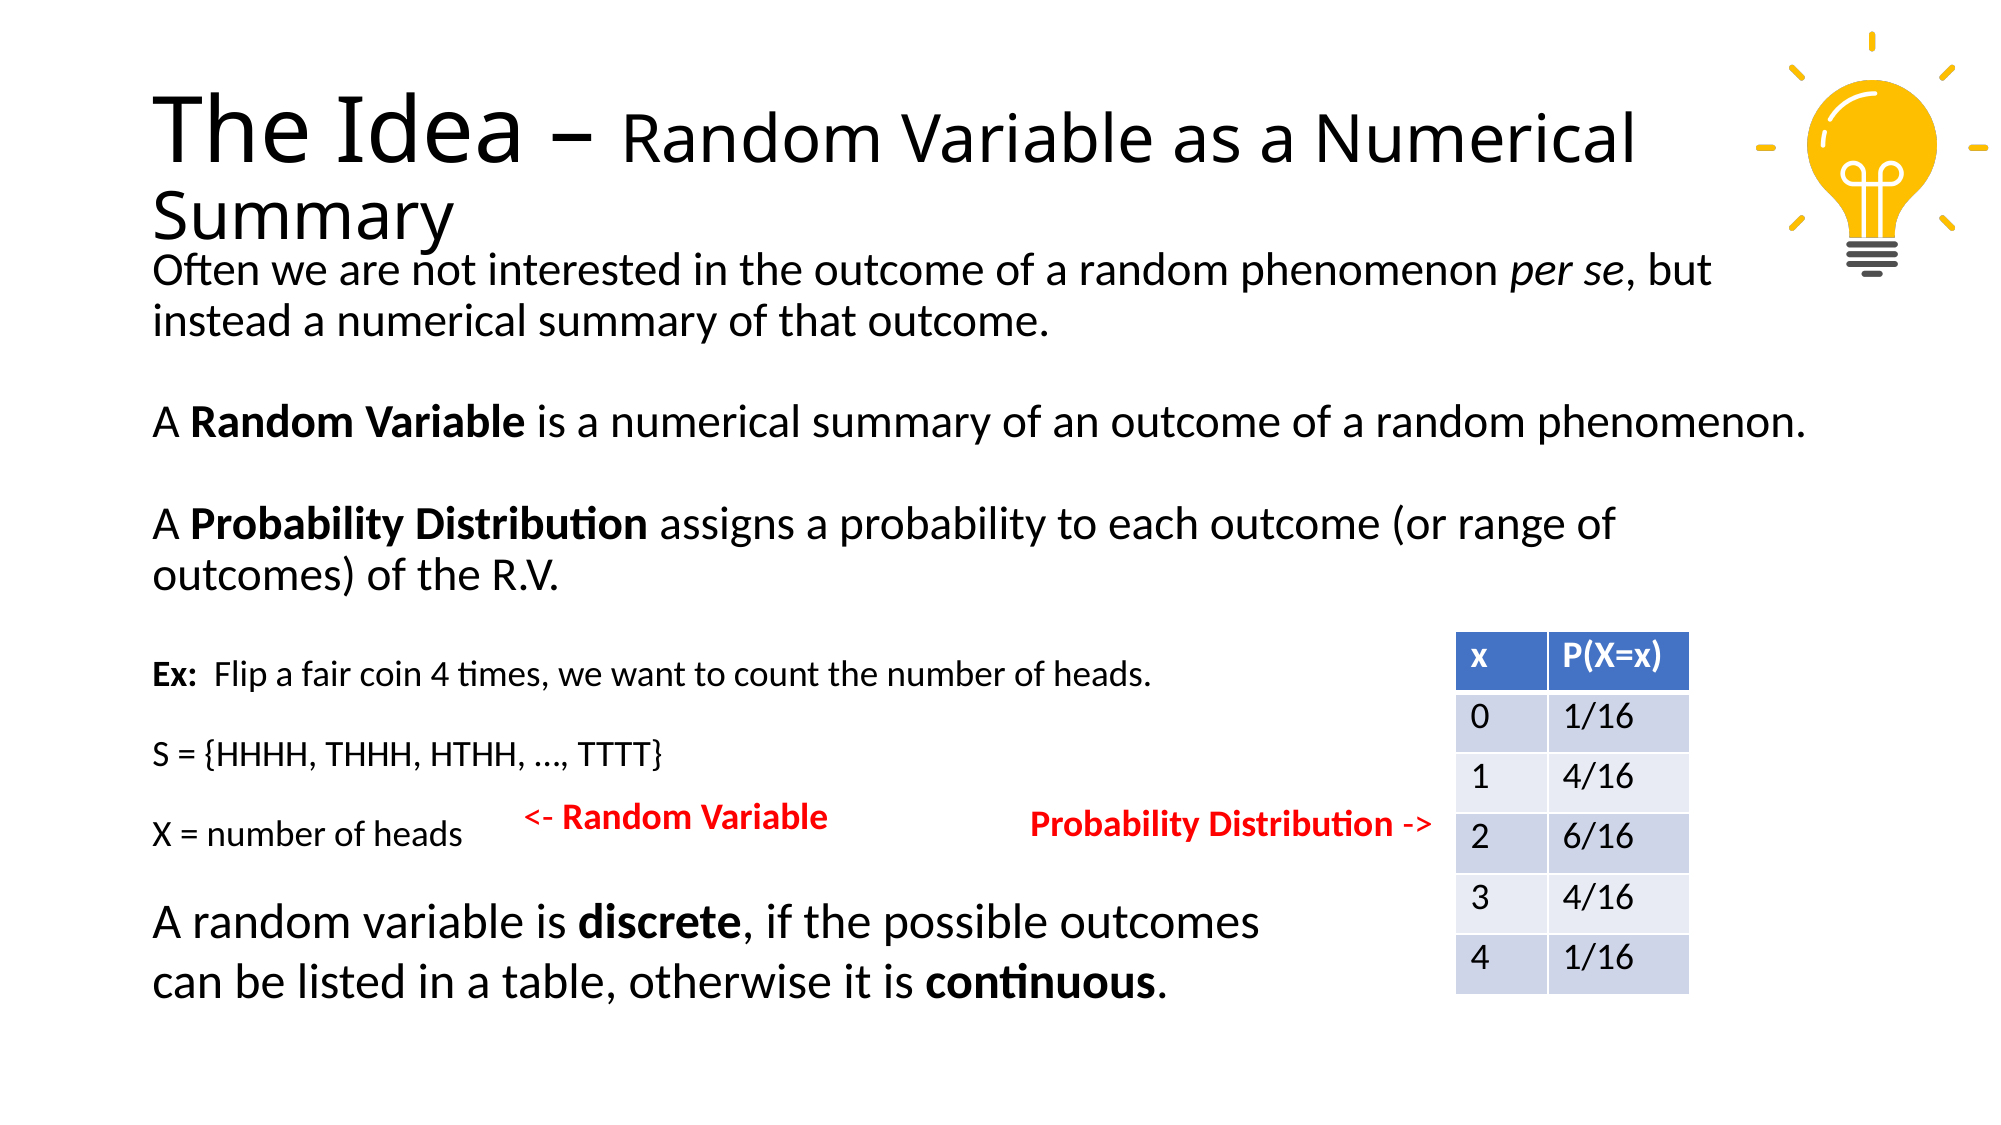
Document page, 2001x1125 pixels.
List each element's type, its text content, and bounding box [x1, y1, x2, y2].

table_cell 2 [1456, 814, 1547, 873]
table_header P(X=x) [1549, 632, 1689, 690]
table_cell 6/16 [1549, 814, 1689, 873]
table_cell 3 [1456, 875, 1547, 933]
table_cell 1/16 [1549, 695, 1689, 752]
table_cell 0 [1456, 695, 1547, 752]
table_cell 1/16 [1549, 935, 1689, 994]
list Often we are not interested in the outcome of a random phenomenon per se, but instead a numerical summary of that outcome. A Random Variable is a numerical summary of an outcome of a random phenomenon. A Probability Distribution assigns a probability to each outcome (or range of outcomes) of the R.V. Ex: Flip a fair coin 4 times, we want to count the number of heads. S = {HHHH, THHH, HTHH, …, TTTT} X = number of heads [137, 236, 1863, 871]
table_cell 4/16 [1549, 875, 1689, 933]
title The Idea – Random Variable as a Numerical Summary [137, 59, 1691, 236]
table_cell 4 [1456, 935, 1547, 994]
table_header x [1456, 632, 1547, 690]
text_box Probability Distribution -> [1015, 791, 1466, 852]
table_cell 4/16 [1549, 754, 1689, 812]
table_cell 1 [1456, 754, 1547, 812]
text_box <- Random Variable [508, 784, 959, 845]
picture [1691, 0, 2000, 328]
text_box A random variable is discrete, if the possible outcomes can be listed in a table, otherwise it is continuous. [137, 880, 1280, 1016]
